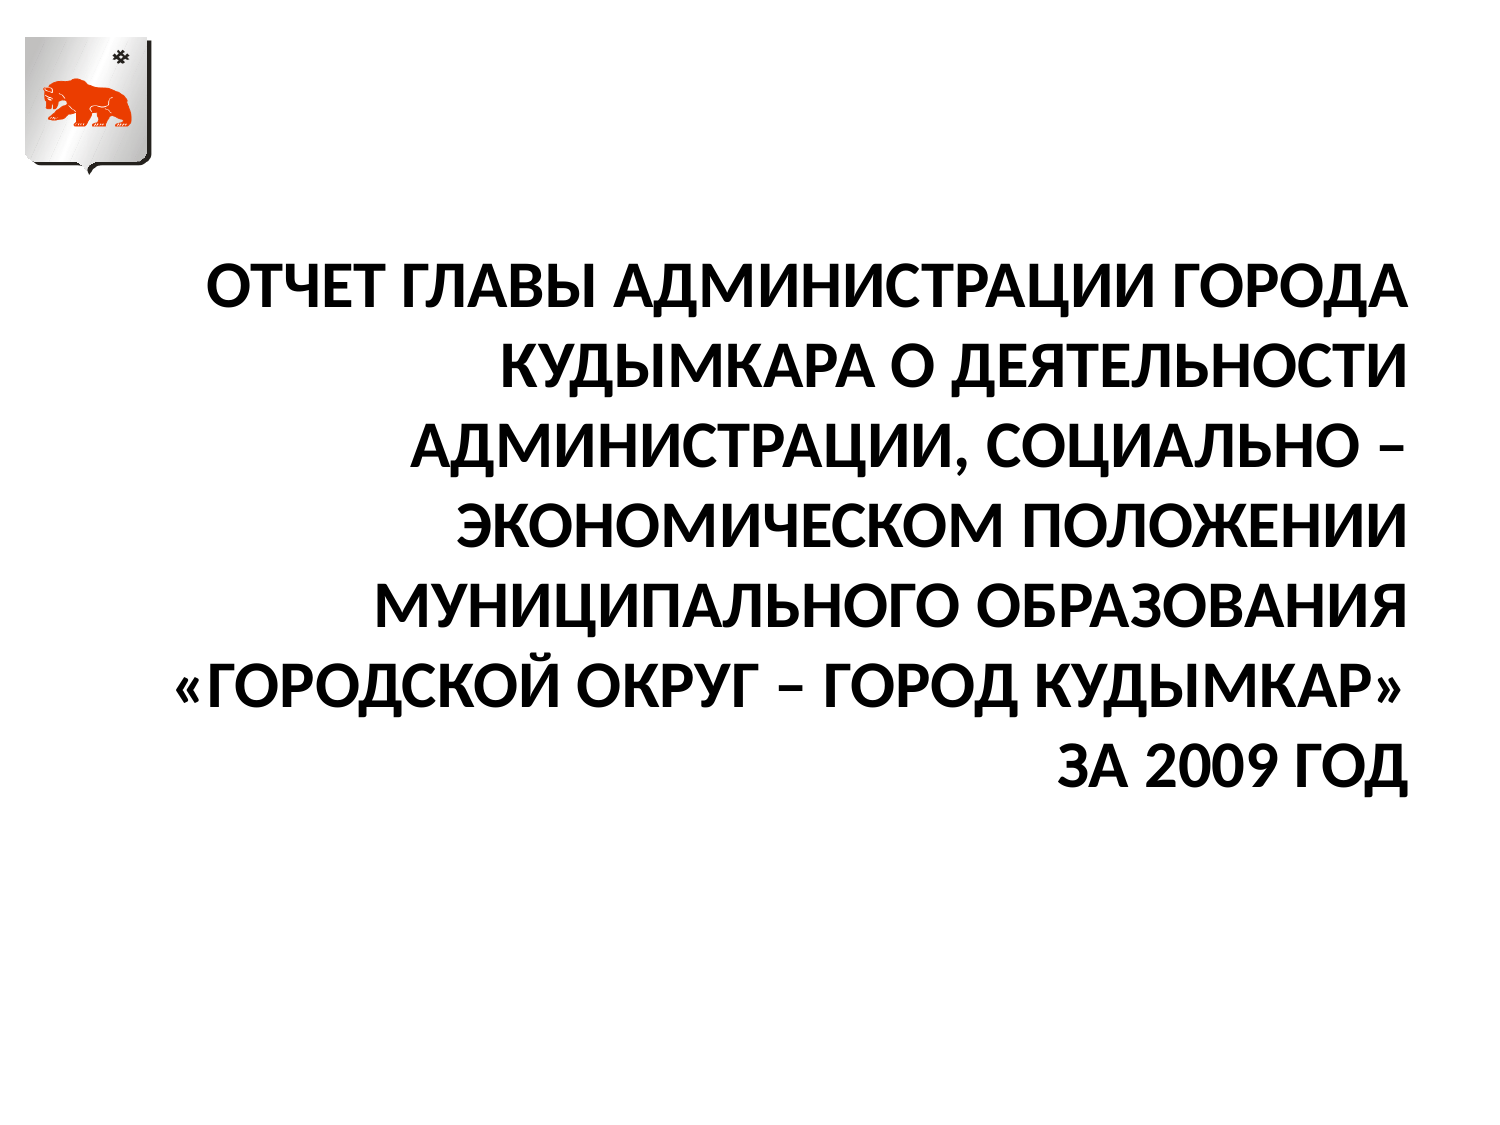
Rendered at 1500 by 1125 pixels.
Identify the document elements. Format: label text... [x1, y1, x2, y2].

title ОТЧЕТ ГЛАВЫ АДМИНИСТРАЦИИ ГОРОДА КУДЫМКАРА О ДЕЯТЕЛЬНОСТИ АДМИНИСТРАЦИИ, СОЦИАЛЬНО – ЭКОНОМИЧЕСКОМ ПОЛОЖЕНИИ МУНИЦИПАЛЬНОГО ОБРАЗОВАНИЯ «ГОРОДСКОЙ ОКРУГ – ГОРОД КУДЫМКАР» ЗА 2009 ГОД [75, 45, 1425, 997]
picture [23, 34, 153, 176]
